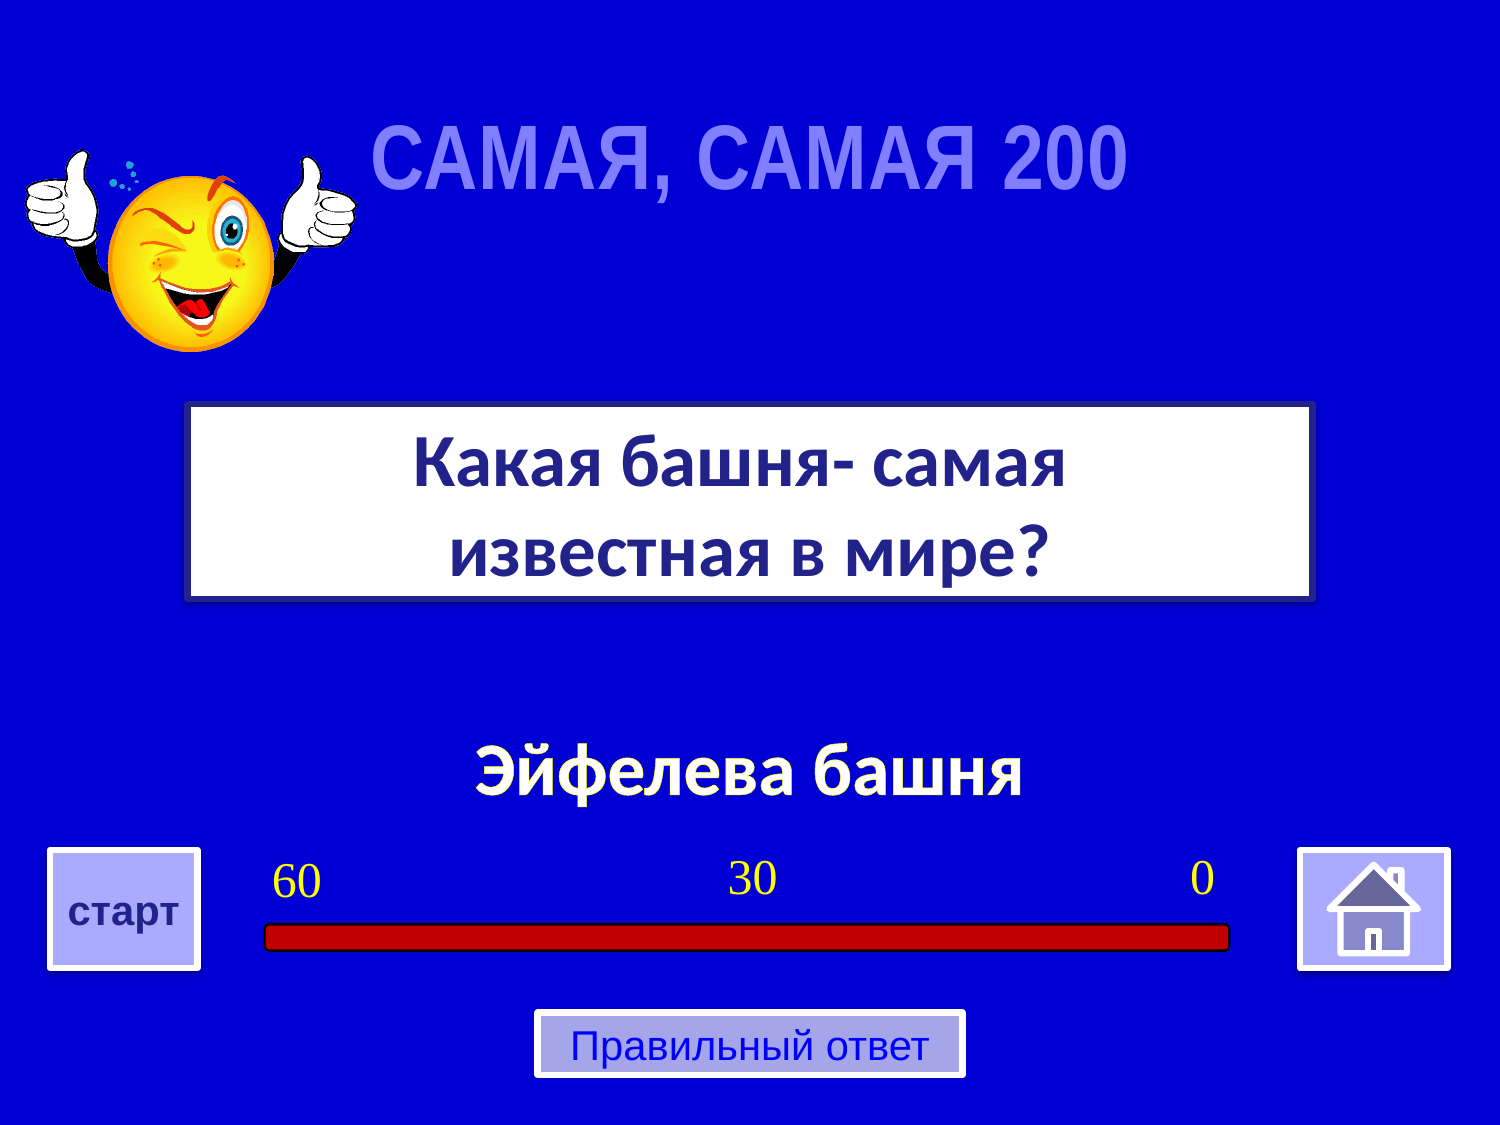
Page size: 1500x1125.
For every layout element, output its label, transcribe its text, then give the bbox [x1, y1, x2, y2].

text_box [1297, 847, 1451, 971]
picture [24, 149, 357, 352]
text_box [263, 923, 1231, 952]
text_box 30 [712, 837, 793, 913]
text_box САМАЯ, САМАЯ 200 [324, 99, 1175, 205]
text_box 0 [1175, 837, 1231, 913]
text_box старт [47, 847, 201, 971]
text_box Правильный ответ [535, 1010, 965, 1077]
text_box Какая башня- самая известная в мире? [184, 401, 1316, 602]
text_box Эйфелева башня [0, 712, 1500, 818]
text_box 60 [257, 840, 337, 915]
